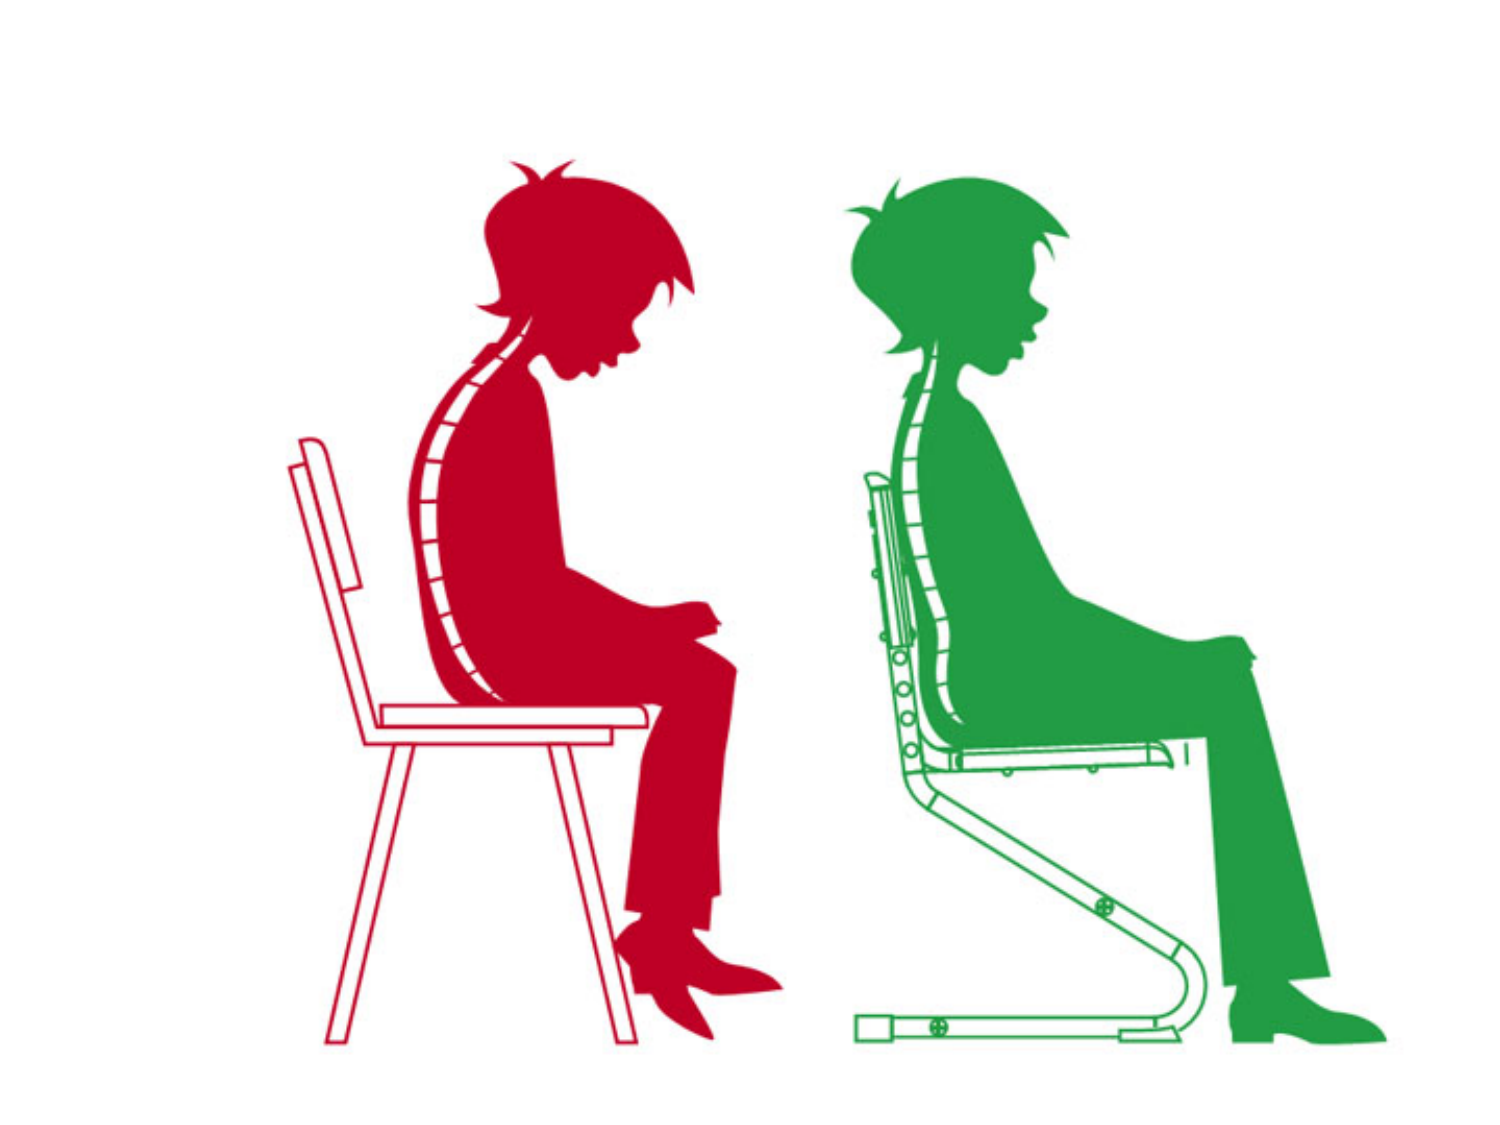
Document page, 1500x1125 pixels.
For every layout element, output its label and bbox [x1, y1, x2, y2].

picture [269, 137, 1417, 1084]
